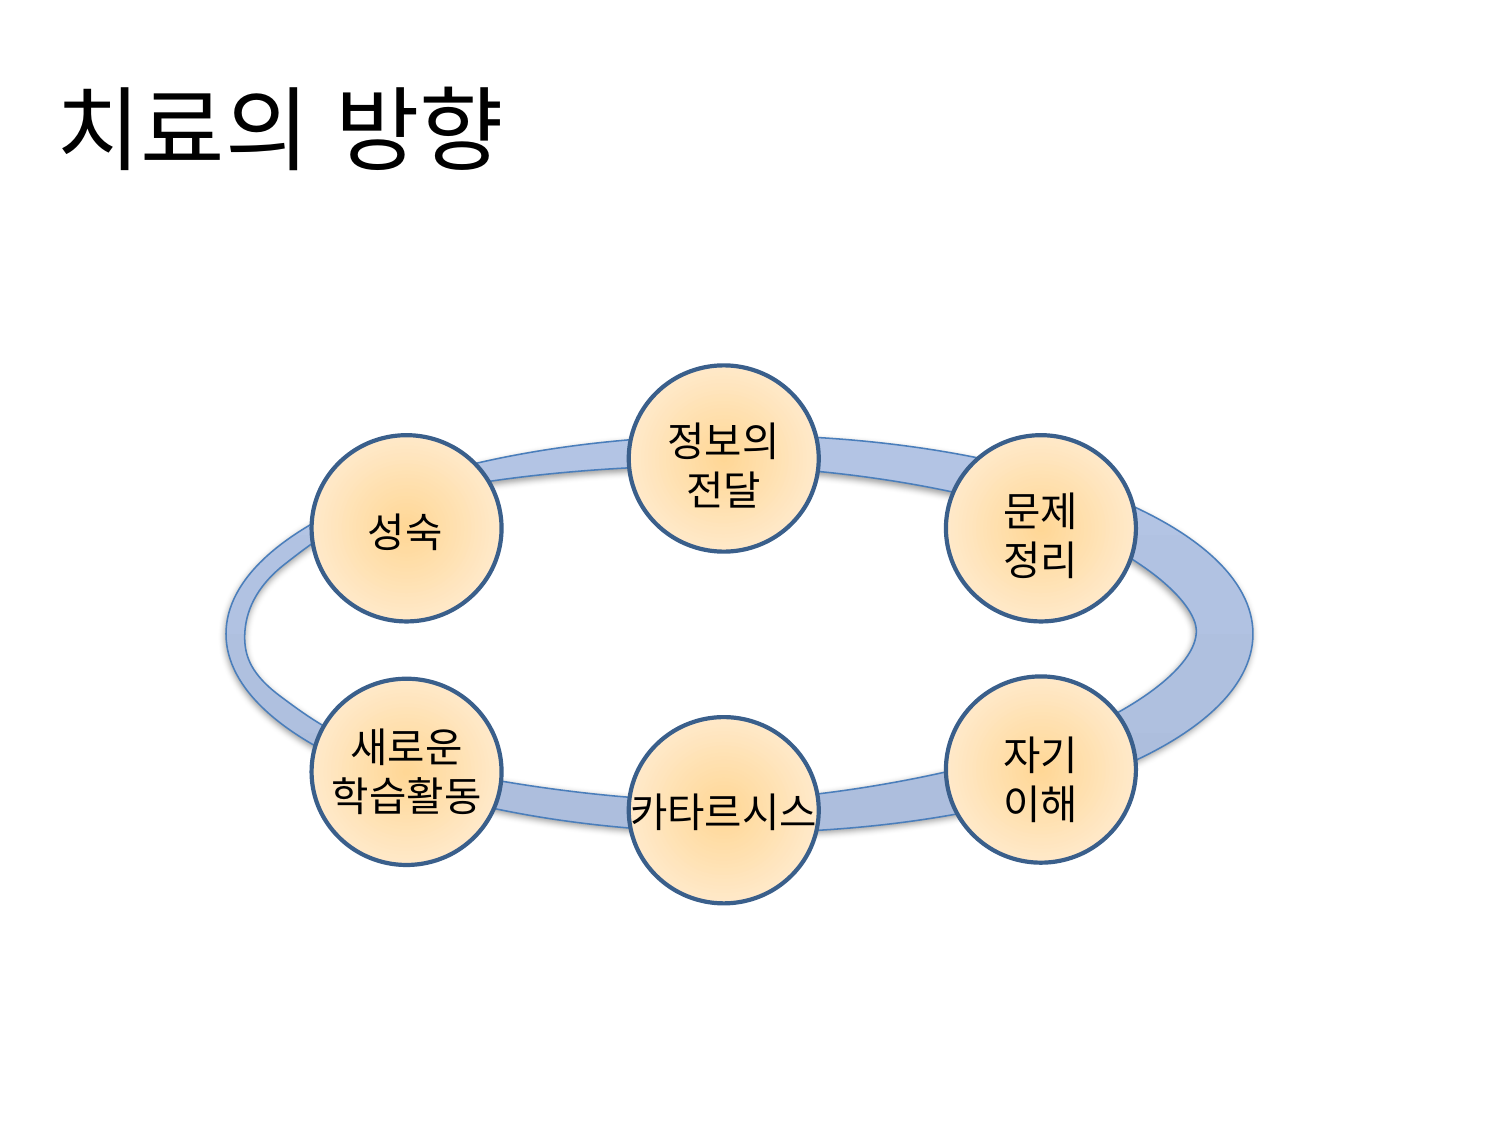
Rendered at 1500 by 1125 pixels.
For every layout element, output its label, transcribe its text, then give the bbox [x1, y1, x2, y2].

text_box [626, 410, 640, 507]
text_box 성숙 [352, 499, 461, 564]
text_box [943, 674, 1139, 865]
text_box [478, 439, 628, 482]
text_box [309, 433, 504, 624]
text_box [327, 827, 486, 868]
text_box 자기 이해 [980, 722, 1102, 835]
text_box 정보의 전달 [640, 408, 807, 521]
text_box [631, 715, 816, 780]
text_box [943, 433, 1139, 624]
text_box [225, 524, 311, 745]
text_box [819, 436, 976, 493]
title 치료의 방향 [41, 34, 1279, 213]
text_box [807, 409, 821, 508]
text_box [845, 771, 955, 830]
text_box [1118, 506, 1254, 761]
text_box 문제 정리 [975, 478, 1107, 592]
text_box [650, 521, 797, 554]
text_box 카타르시스 [602, 780, 845, 844]
text_box [632, 844, 815, 906]
text_box [502, 780, 602, 827]
text_box [329, 676, 484, 714]
text_box [641, 363, 807, 408]
text_box 새로운 학습활동 [311, 714, 502, 827]
